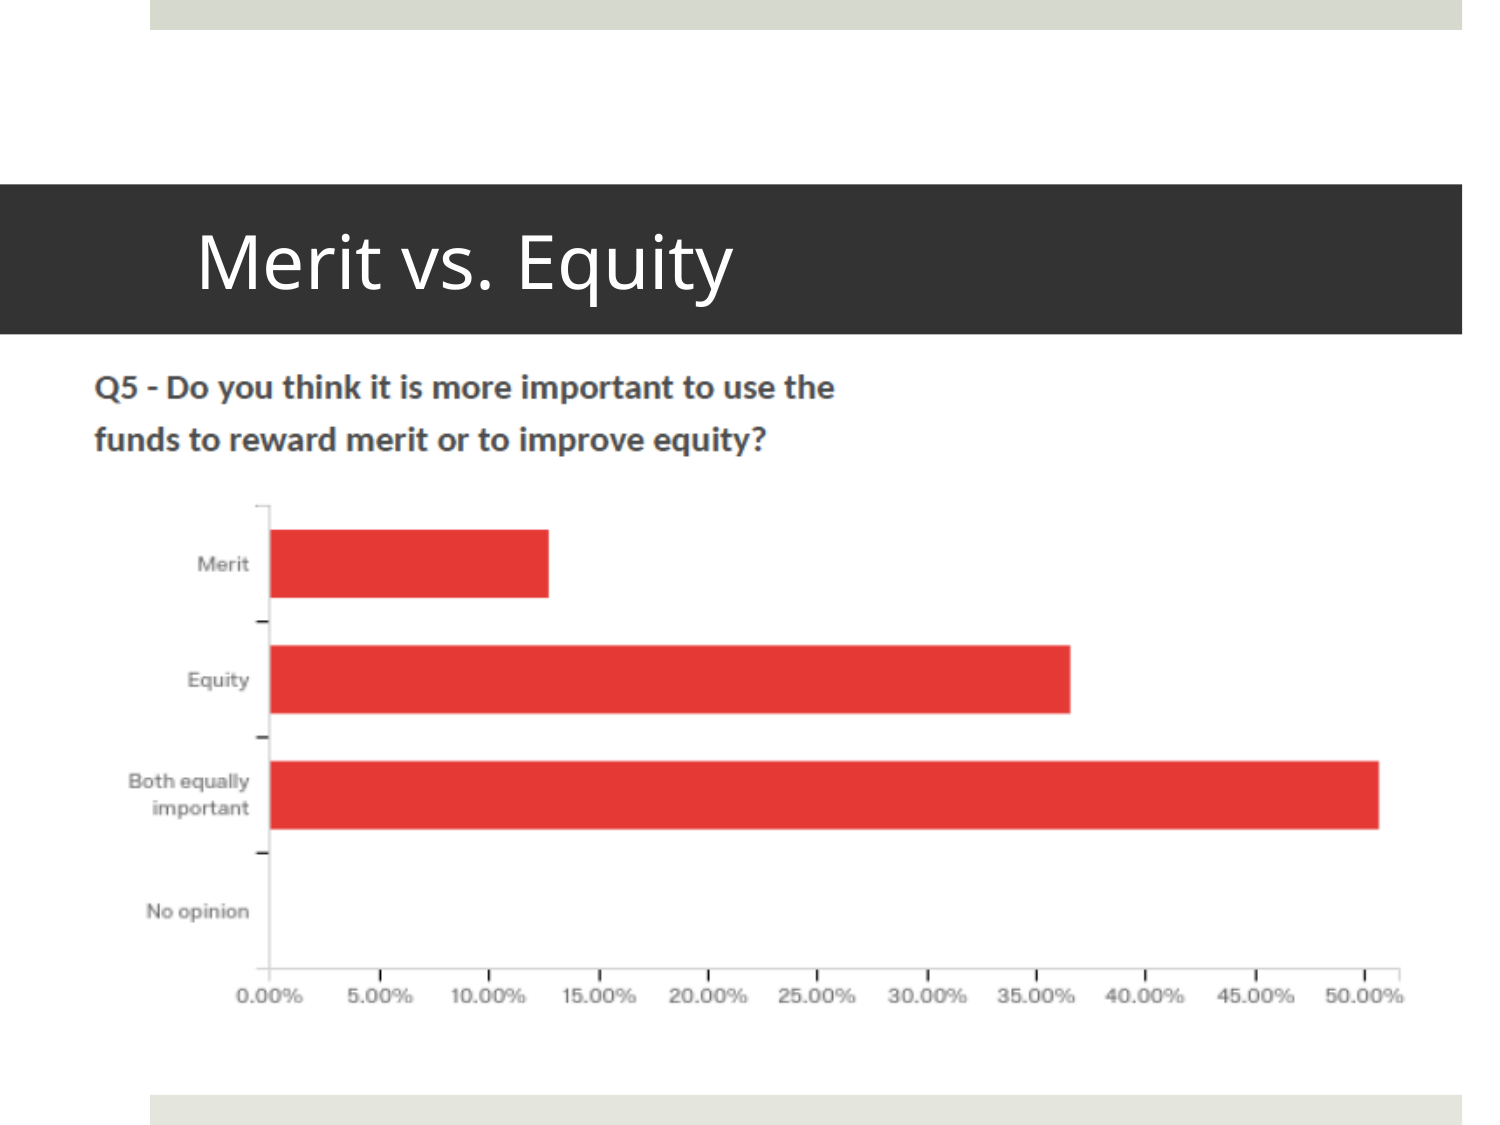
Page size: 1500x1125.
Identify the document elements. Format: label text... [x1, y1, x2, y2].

title Merit vs. Equity [0, 184, 1463, 335]
picture [78, 358, 1443, 1067]
